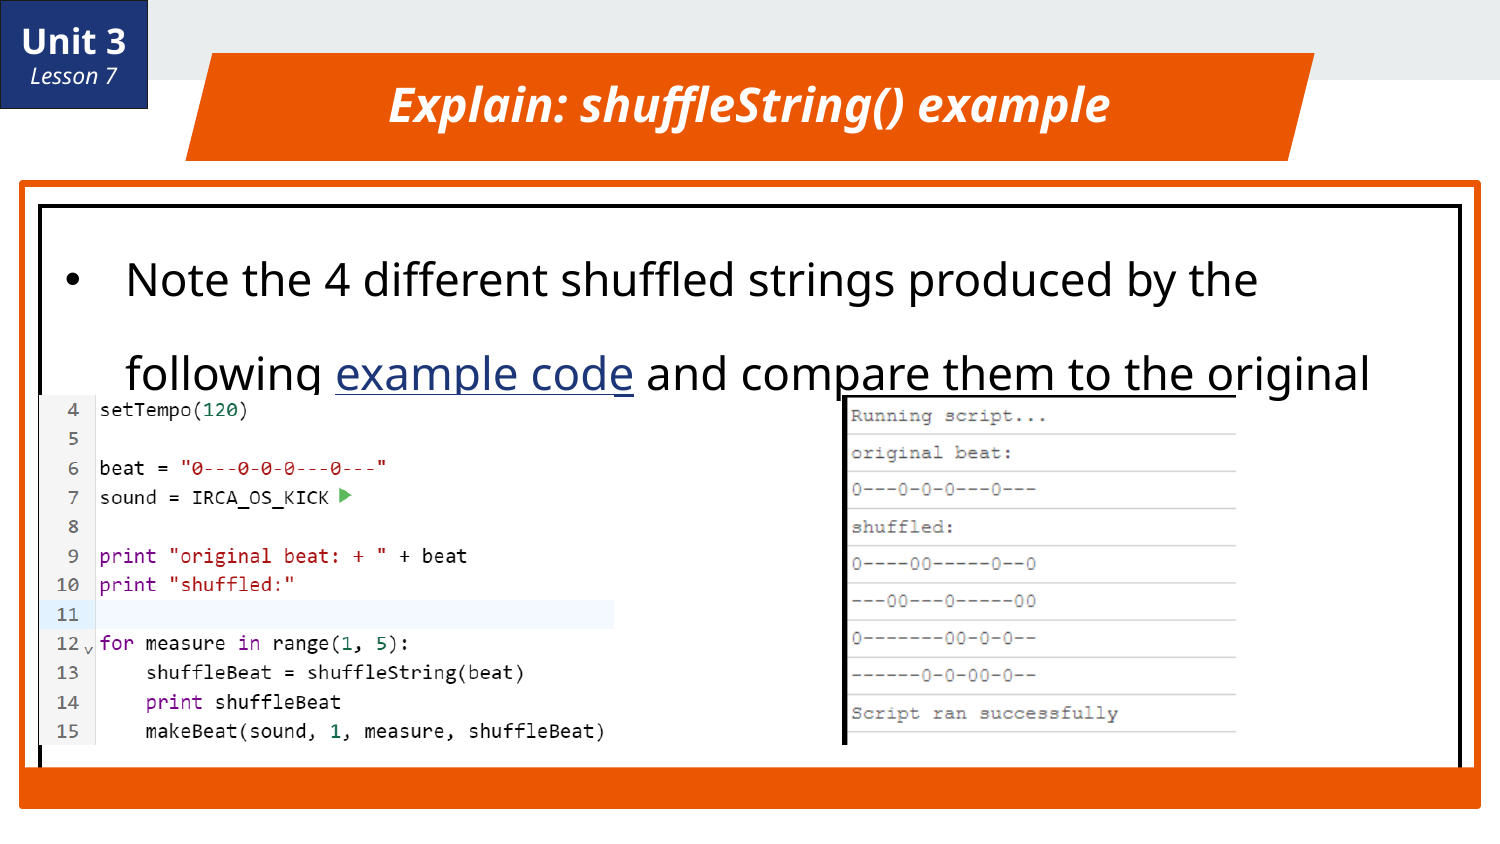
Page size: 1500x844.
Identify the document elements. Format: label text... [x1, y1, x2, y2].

text_box [185, 53, 1315, 161]
picture [25, 186, 1475, 804]
text_box Unit 3 Lesson 7 [0, 0, 148, 109]
title Explain: shuffleString() example [221, 60, 1279, 155]
